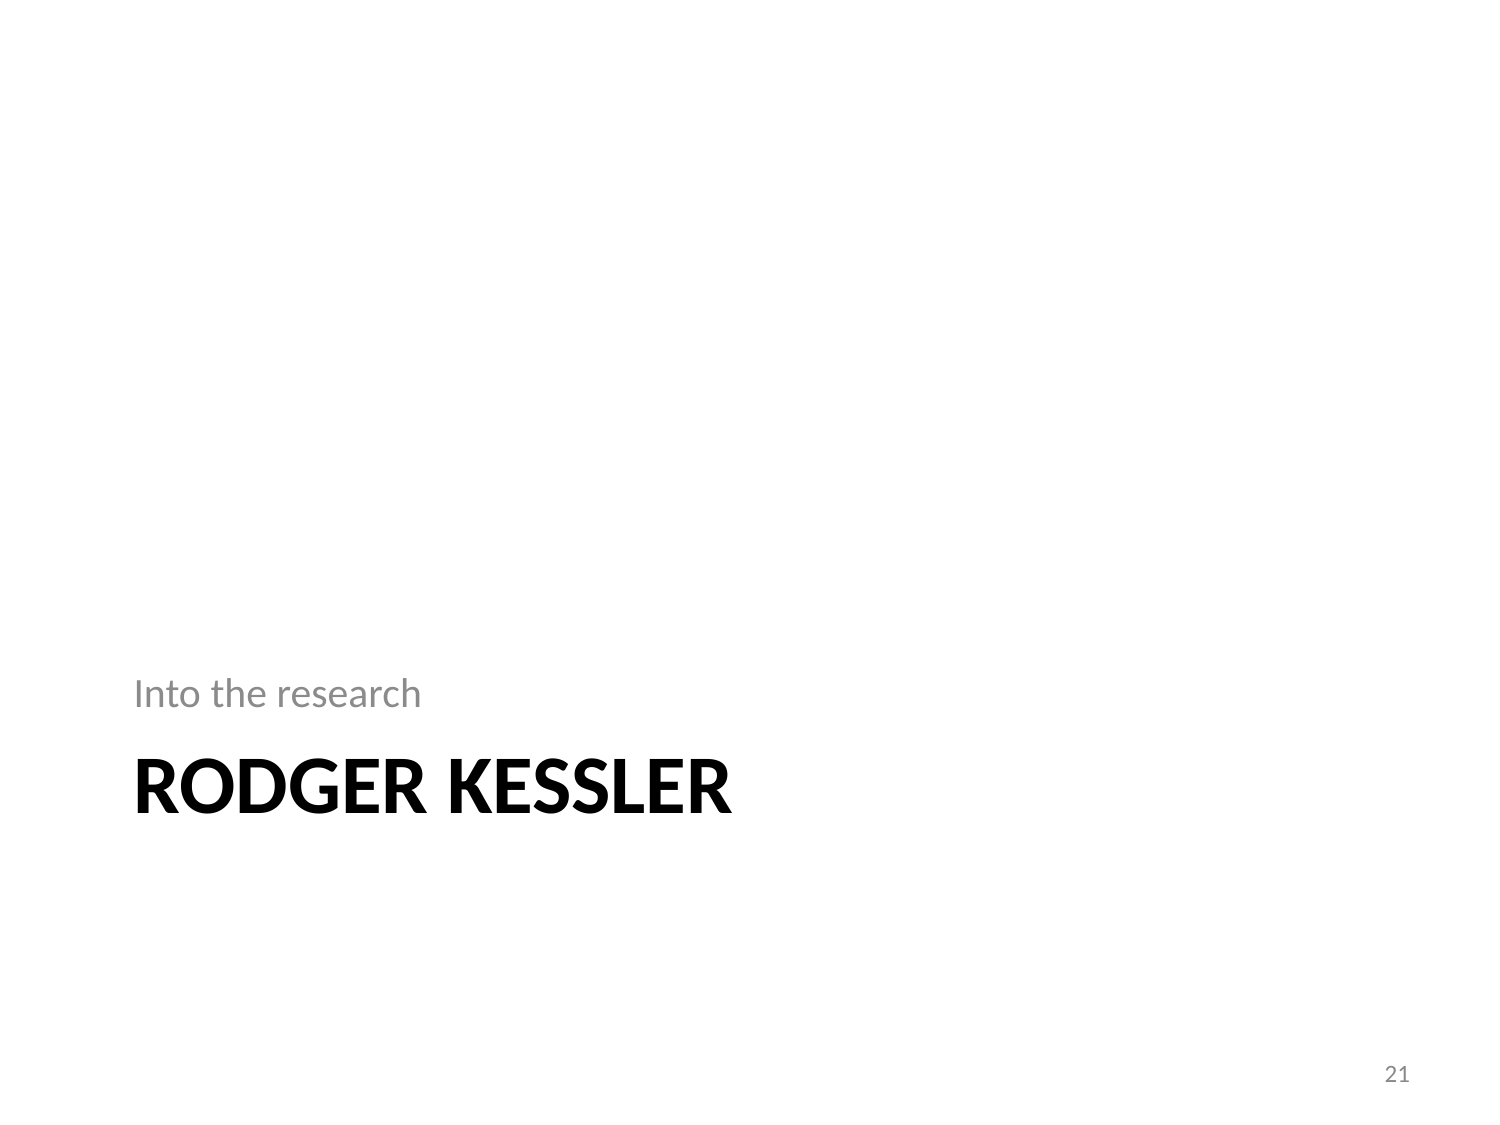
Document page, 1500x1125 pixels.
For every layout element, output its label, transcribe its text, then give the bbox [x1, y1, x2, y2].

title Rodger Kessler [118, 724, 1394, 947]
slide_number 21 [1074, 1042, 1425, 1103]
list Into the research [118, 476, 1394, 724]
